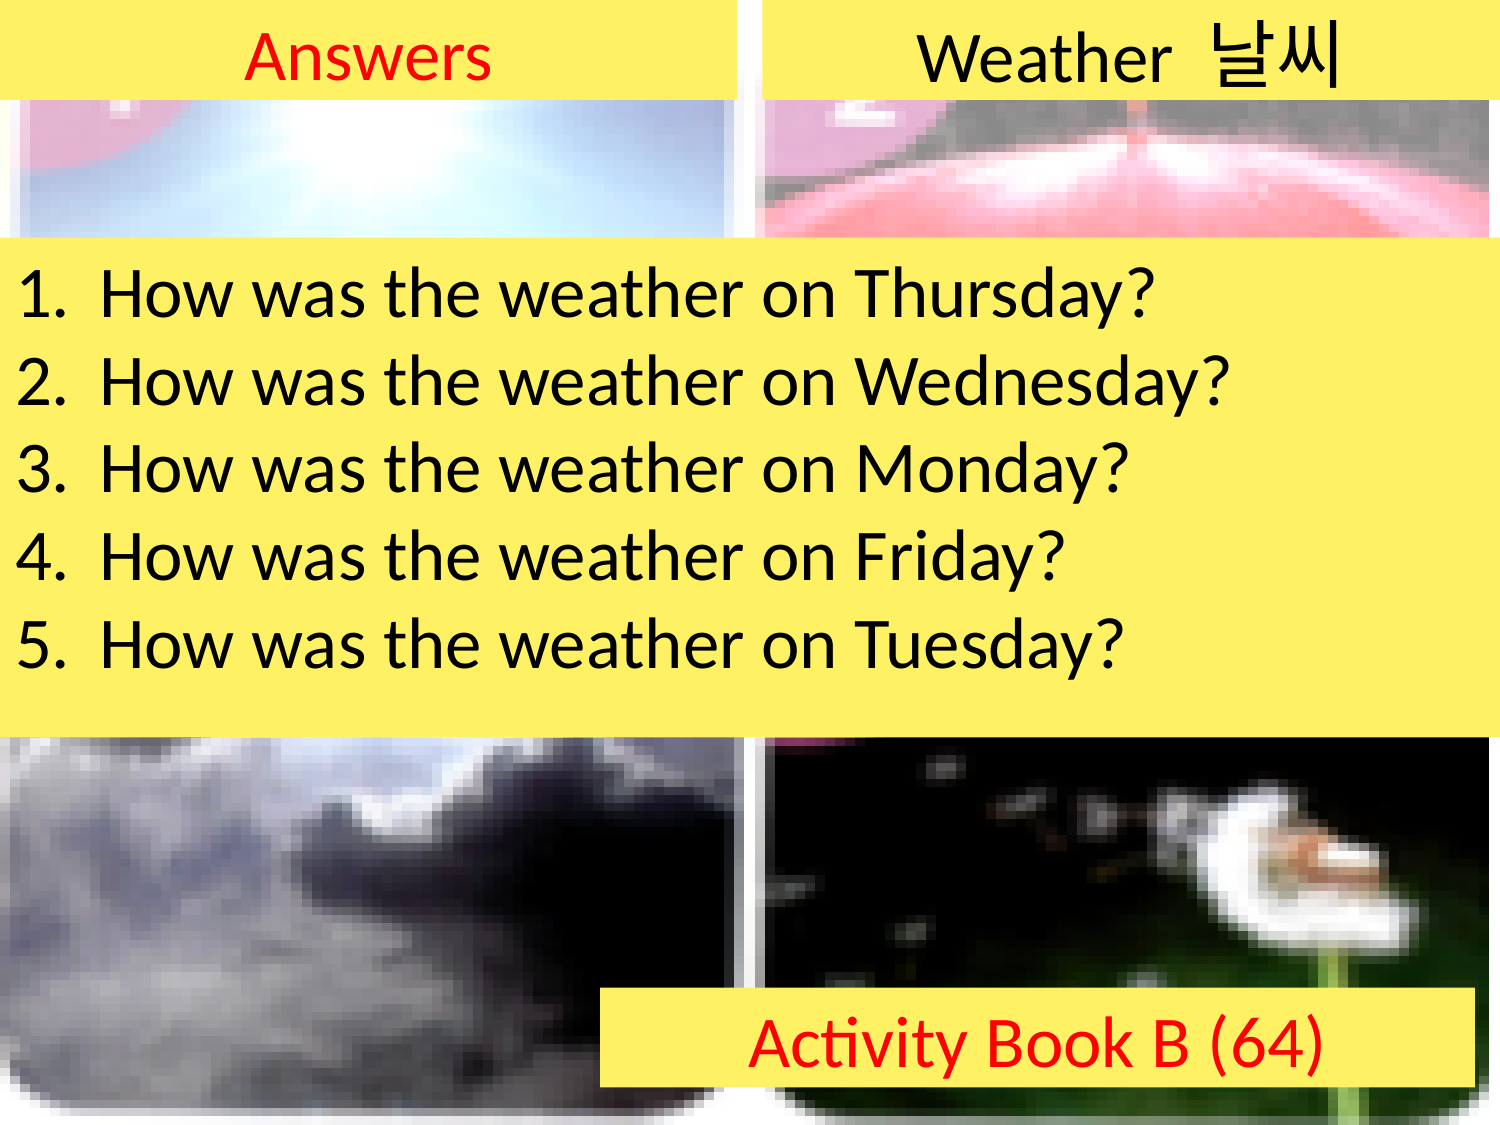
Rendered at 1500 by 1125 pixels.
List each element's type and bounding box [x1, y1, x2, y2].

text_box [0, 0, 1500, 1125]
